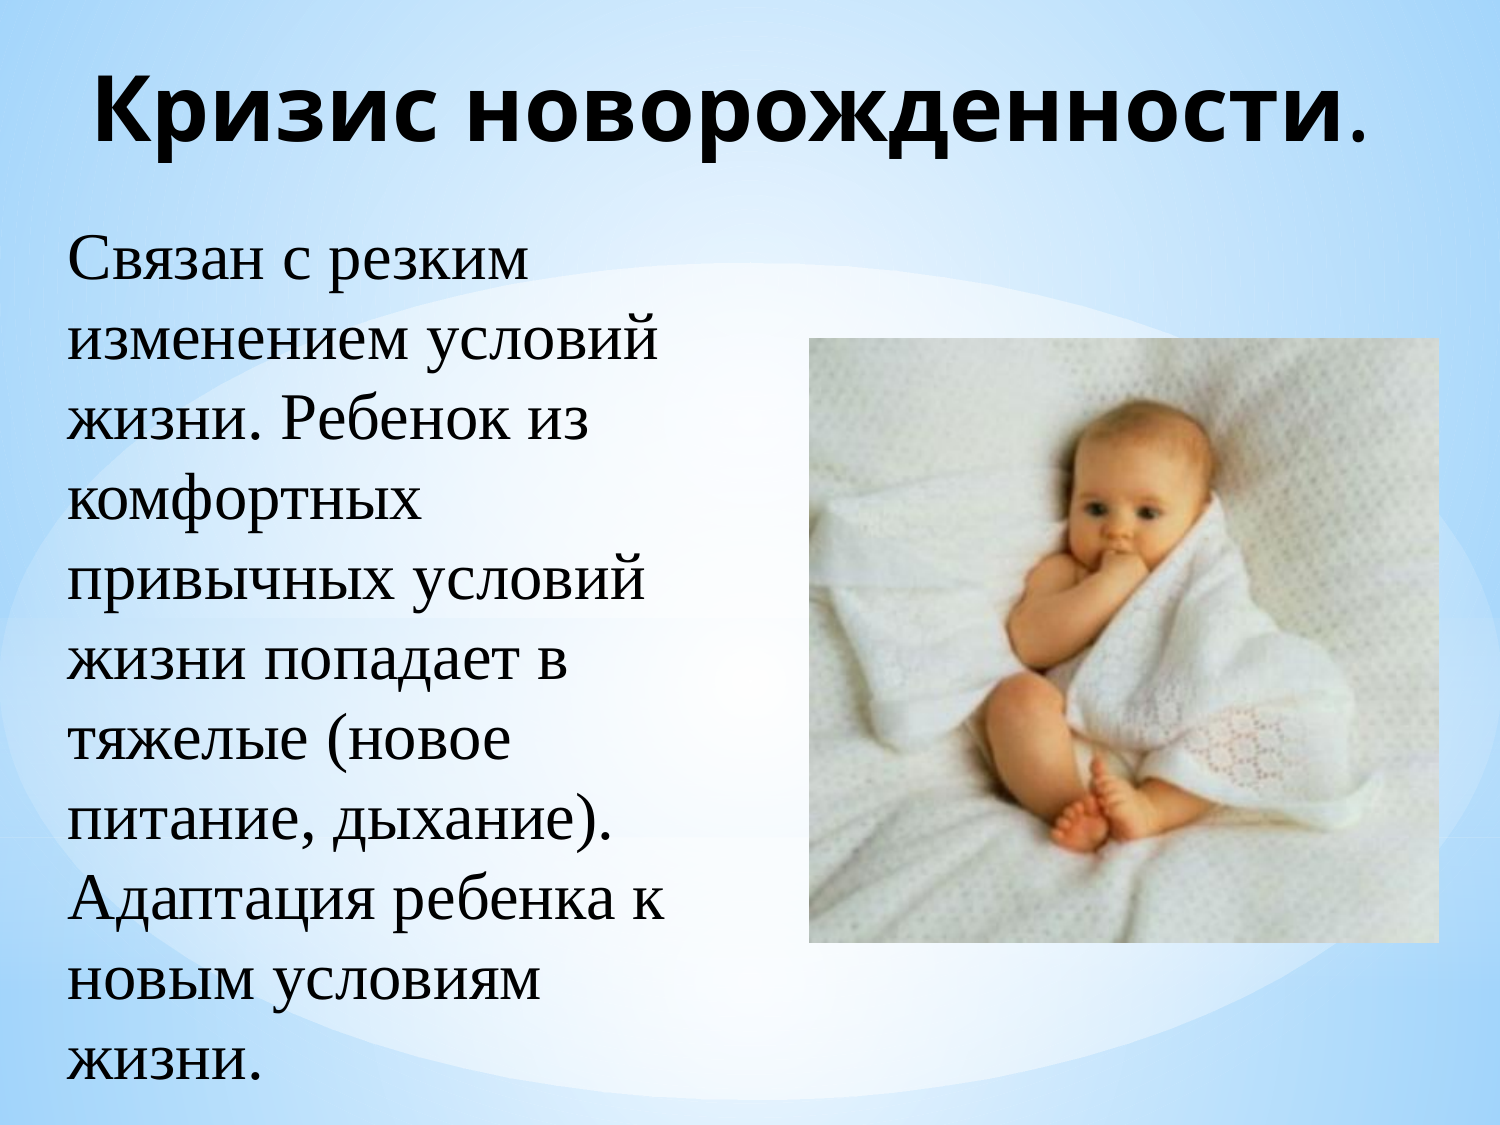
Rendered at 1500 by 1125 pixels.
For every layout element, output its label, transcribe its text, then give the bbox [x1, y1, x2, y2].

text_box Кризис новорожденности. [75, 42, 1410, 168]
text_box Связан с резким изменением условий жизни. Ребенок из комфортных привычных условий жизни попадает в тяжелые (новое питание, дыхание). Адаптация ребенка к новым условиям жизни. [53, 205, 742, 1101]
picture [808, 337, 1439, 943]
